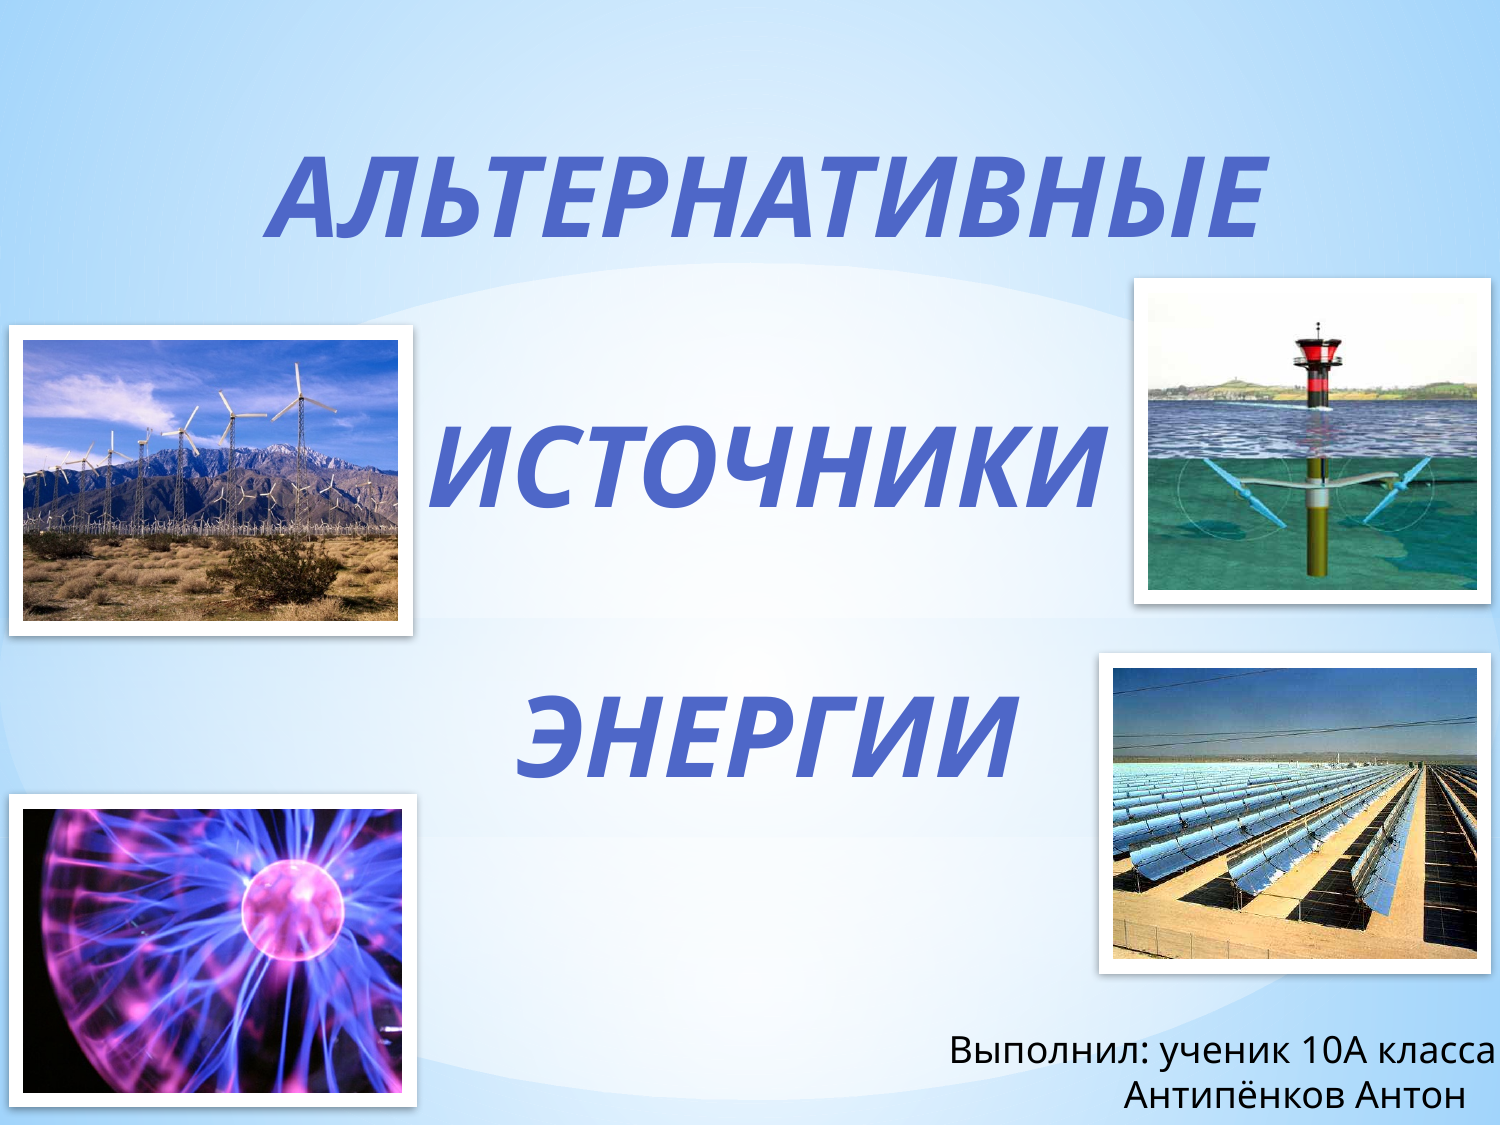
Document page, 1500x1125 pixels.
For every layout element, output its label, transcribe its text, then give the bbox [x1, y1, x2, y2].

picture [1112, 667, 1477, 960]
picture [23, 808, 403, 1093]
text_box Выполнил: ученик 10А класса Антипёнков Антон [933, 1018, 1500, 1124]
picture [1148, 292, 1477, 591]
text_box Альтернативные Источники энергии [254, 117, 1282, 808]
picture [23, 339, 399, 622]
